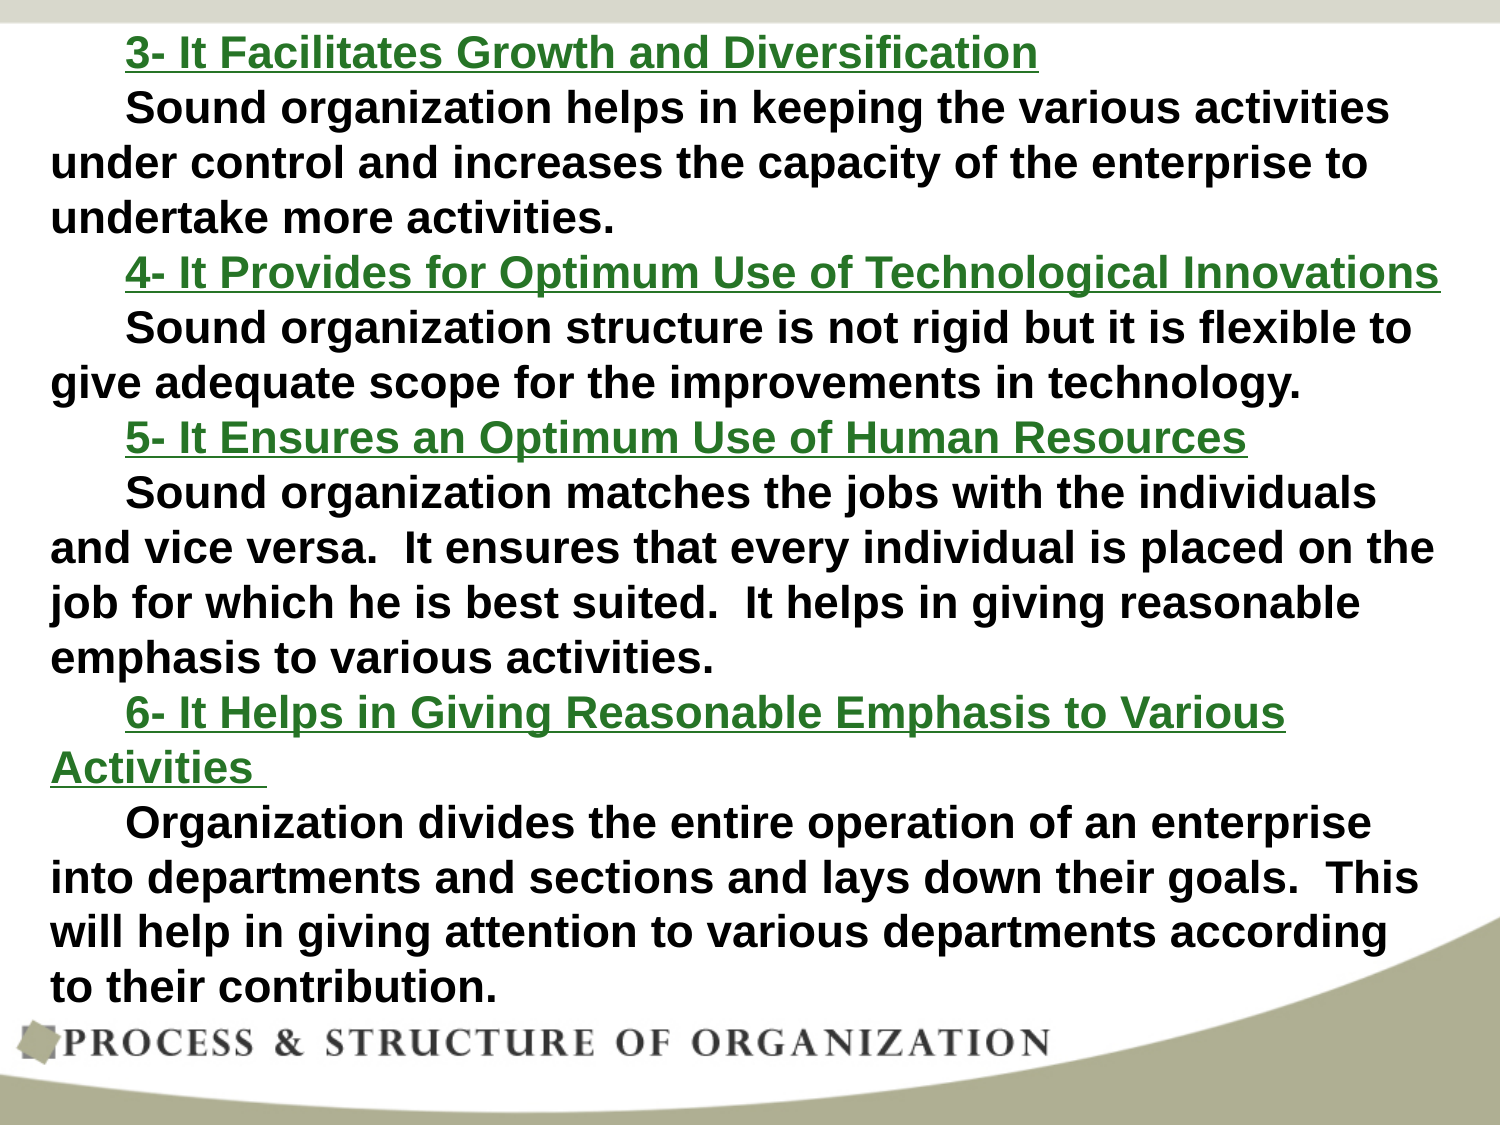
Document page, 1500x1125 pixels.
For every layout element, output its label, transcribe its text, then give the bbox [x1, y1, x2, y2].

picture [0, 0, 1500, 1125]
text_box 3- It Facilitates Growth and Diversification Sound organization helps in keeping the various activities under control and increases the capacity of the enterprise to undertake more activities. 4- It Provides for Optimum Use of Technological Innovations Sound organization structure is not rigid but it is flexible to give adequate scope for the improvements in technology. 5- It Ensures an Optimum Use of Human Resources Sound organization matches the jobs with the individuals and vice versa. It ensures that every individual is placed on the job for which he is best suited. It helps in giving reasonable emphasis to various activities. 6- It Helps in Giving Reasonable Emphasis to Various Activities Organization divides the entire operation of an enterprise into departments and sections and lays down their goals. This will help in giving attention to various departments according to their contribution. [35, 15, 1459, 1020]
